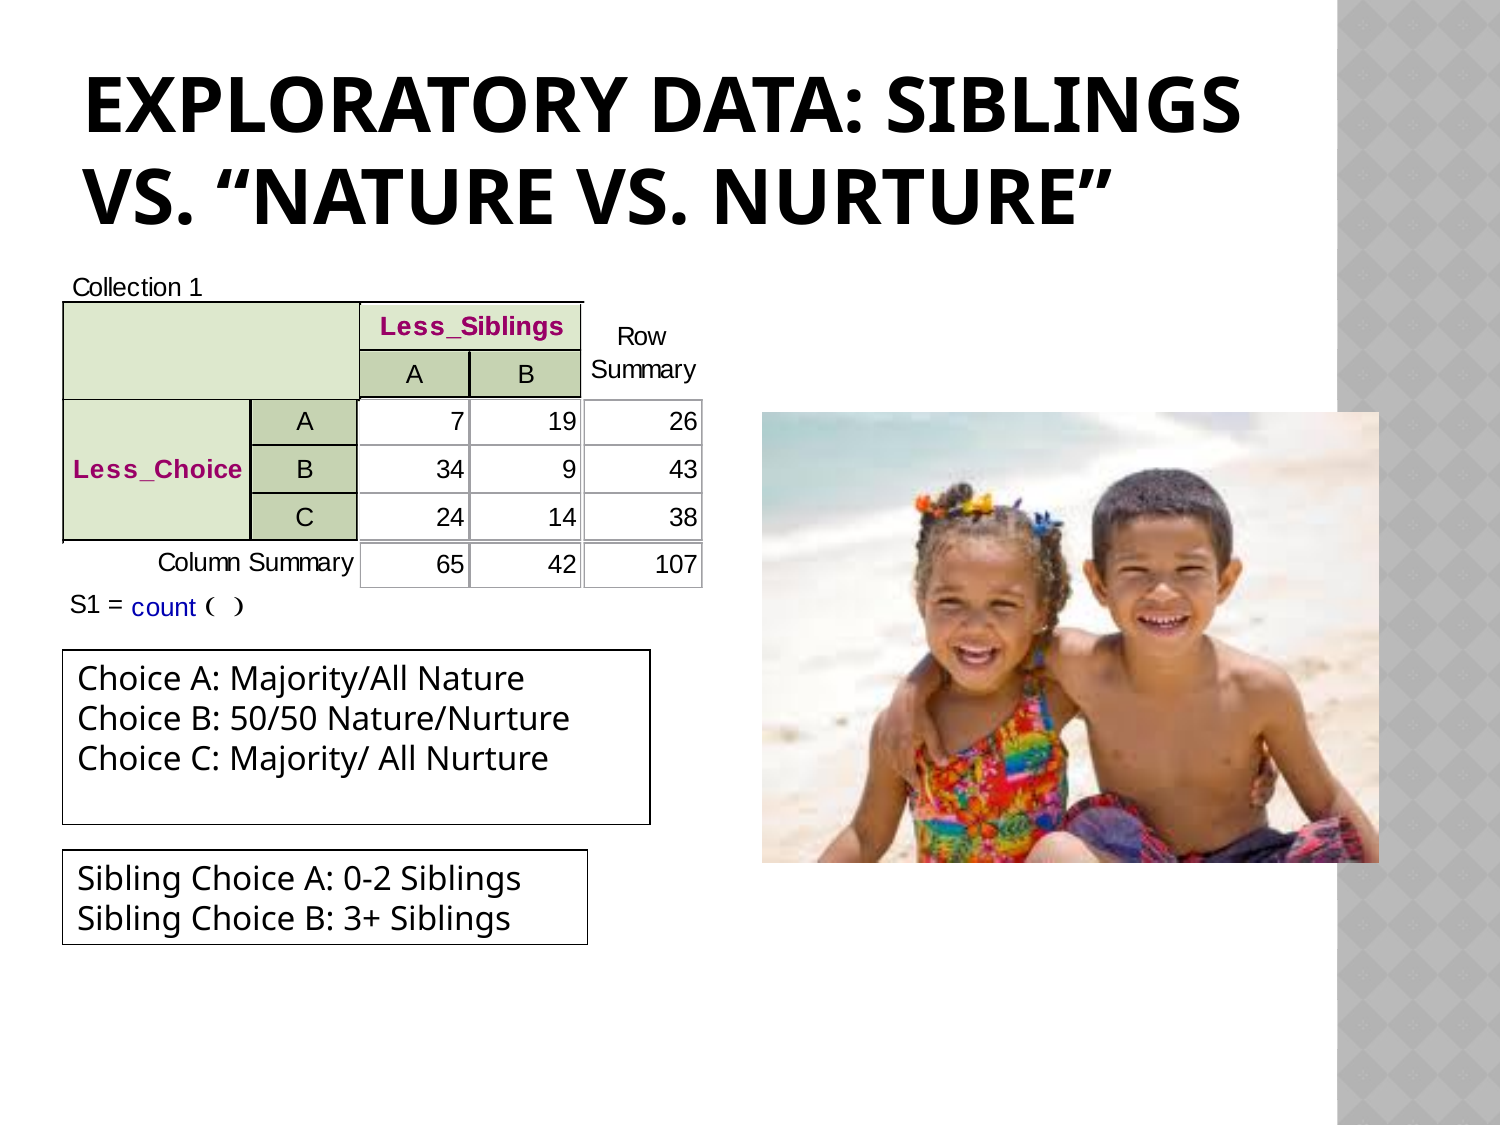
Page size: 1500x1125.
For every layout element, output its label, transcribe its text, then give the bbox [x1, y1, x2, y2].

text_box Sibling Choice A: 0-2 Siblings Sibling Choice B: 3+ Siblings [62, 849, 588, 945]
title Exploratory data: Siblings vs. “nature vs. Nurture” [75, 52, 1263, 240]
picture [762, 411, 1380, 863]
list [61, 249, 732, 651]
text_box Choice A: Majority/All Nature Choice B: 50/50 Nature/Nurture Choice C: Majority/ All Nurture [62, 660, 650, 825]
